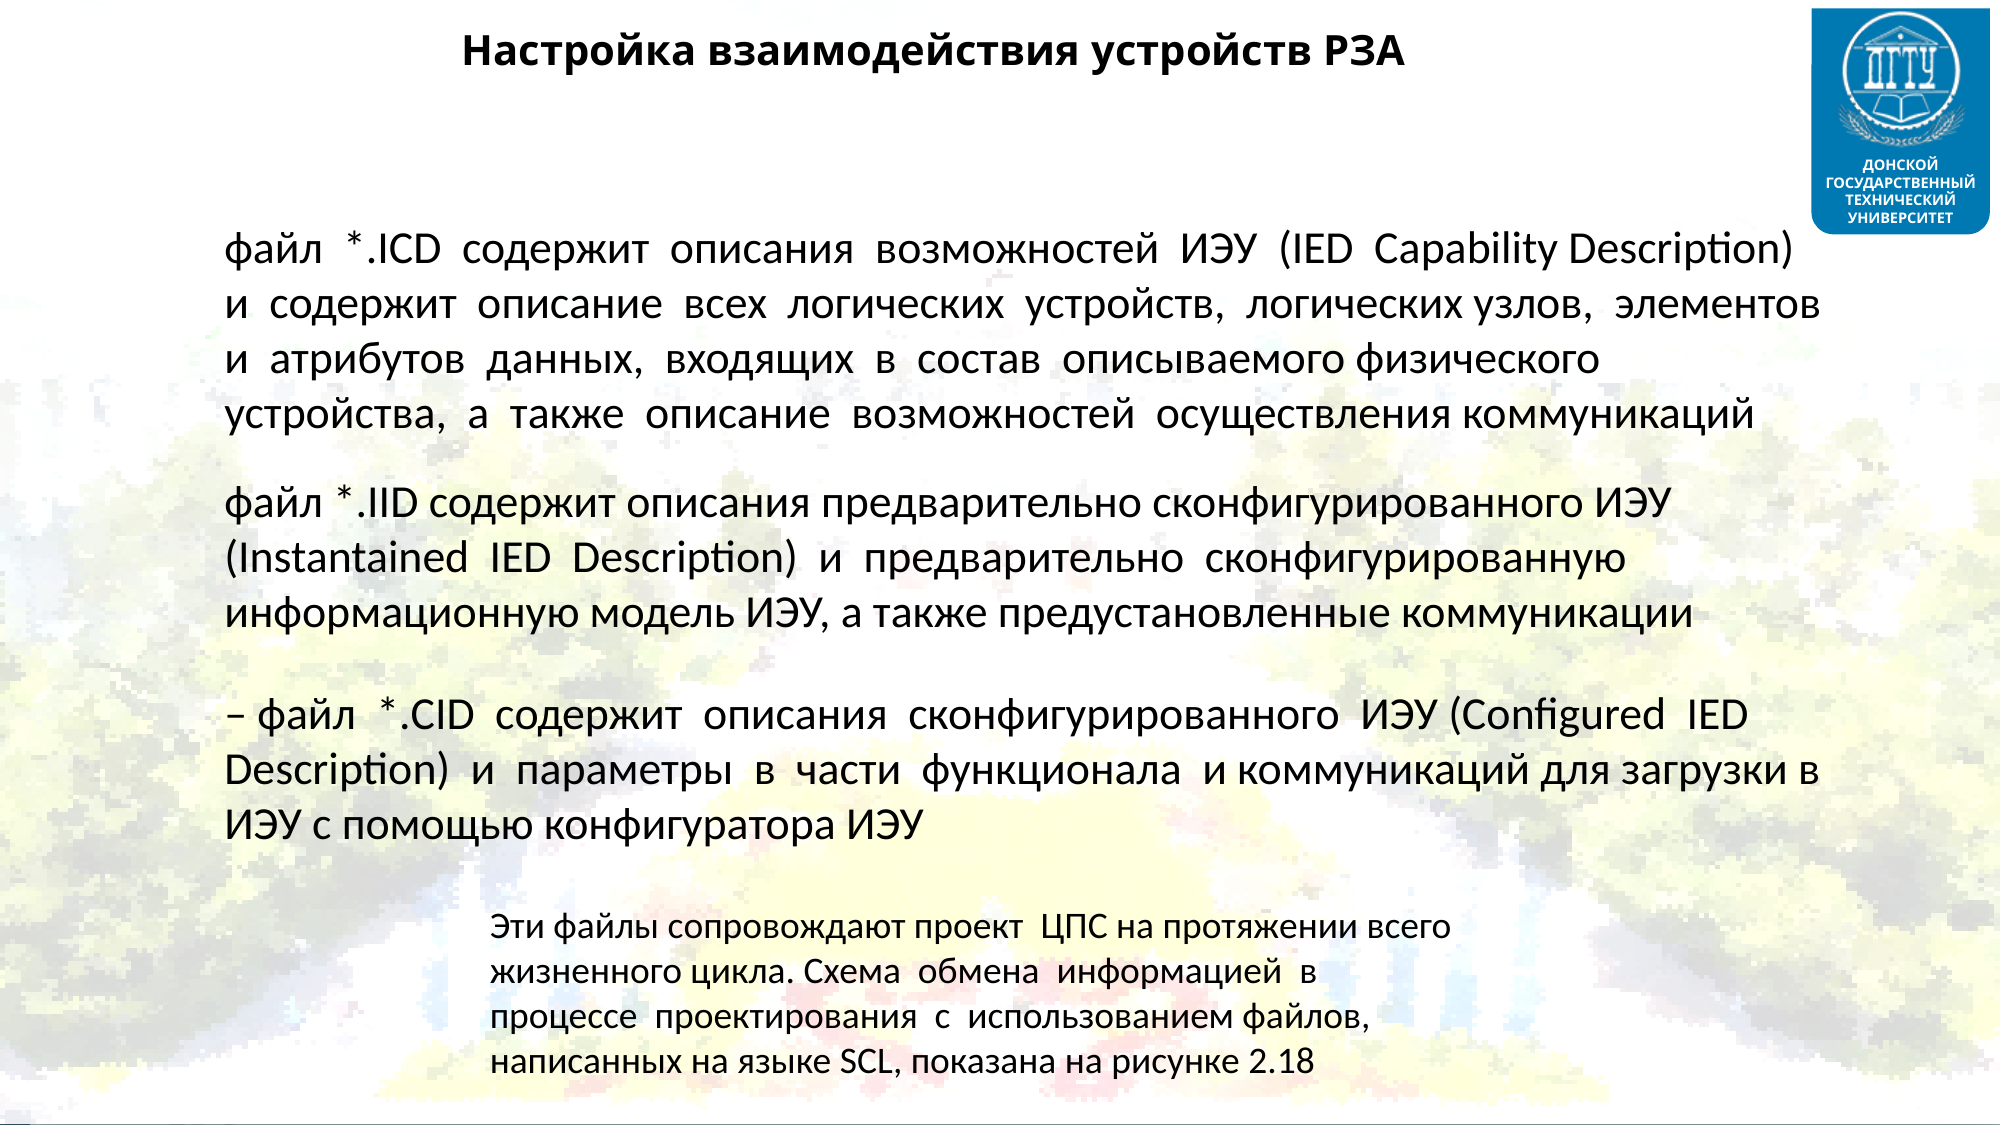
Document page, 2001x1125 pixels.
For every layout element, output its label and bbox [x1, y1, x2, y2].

text_box [1801, 8, 2000, 236]
picture [0, 0, 2000, 1125]
